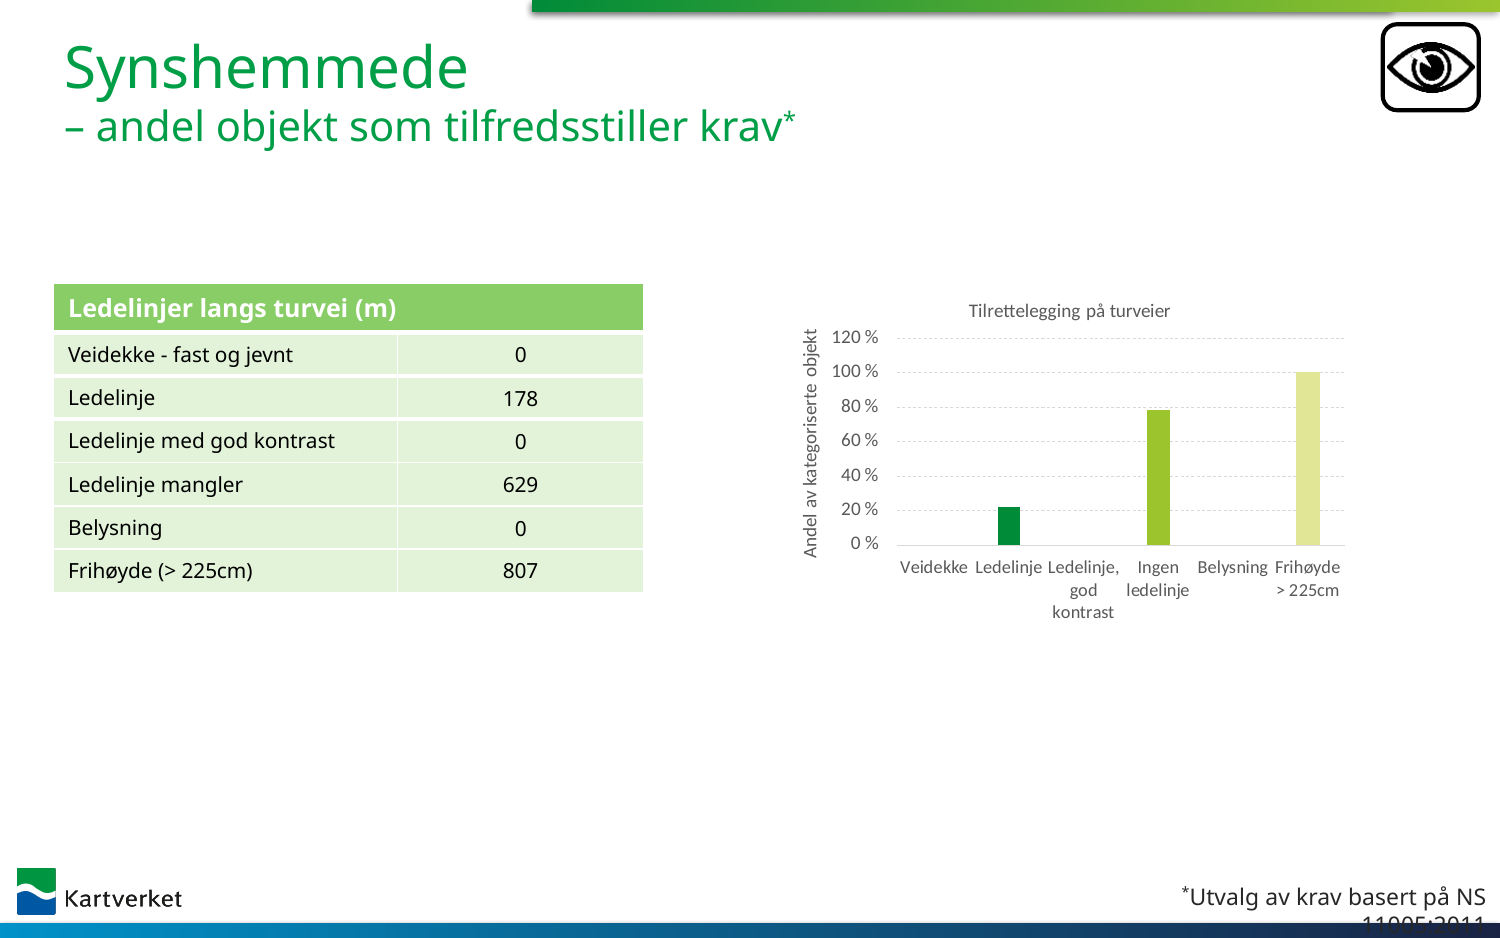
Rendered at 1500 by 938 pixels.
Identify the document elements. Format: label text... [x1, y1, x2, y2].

table_cell 629 [398, 463, 643, 505]
table_cell 807 [398, 550, 643, 592]
table_cell 0 [398, 507, 643, 548]
table_cell Belysning [54, 507, 397, 548]
text_box *Utvalg av krav basert på NS 11005:2011 [1068, 873, 1500, 938]
table_header Ledelinjer langs turvei (m) [54, 284, 643, 330]
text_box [1382, 24, 1480, 111]
table_cell 0 [398, 335, 643, 374]
table_cell Veidekke - fast og jevnt [54, 335, 397, 374]
table_cell 0 [398, 421, 643, 462]
table_cell 178 [398, 378, 643, 417]
table_cell Ledelinje mangler [54, 463, 397, 505]
text_box Synshemmede – andel objekt som tilfredsstiller krav* [49, 24, 1431, 158]
table_cell Frihøyde (> 225cm) [54, 550, 397, 592]
table_cell Ledelinje [54, 378, 397, 417]
table_cell Ledelinje med god kontrast [54, 421, 397, 462]
picture [791, 291, 1348, 630]
